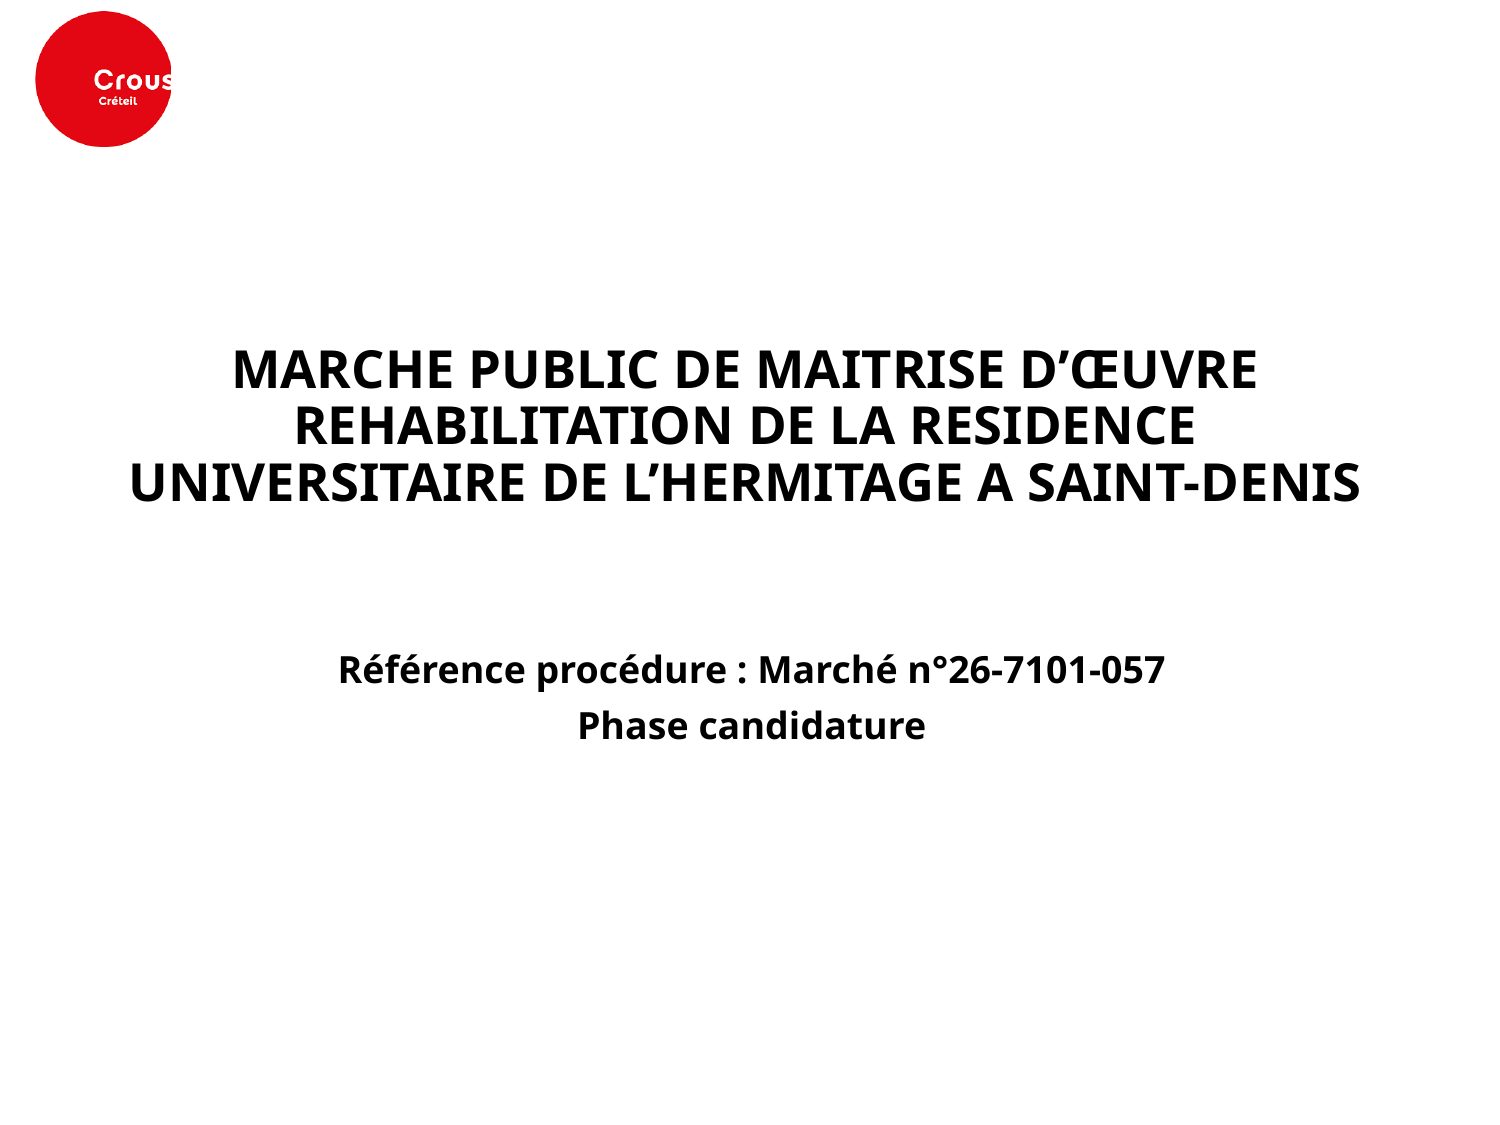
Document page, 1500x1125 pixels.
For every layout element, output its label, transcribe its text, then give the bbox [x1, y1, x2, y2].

subtitle Référence procédure : Marché n°26-7101-057 Phase candidature [37, 582, 1467, 986]
title MARCHE PUBLIC DE MAITRISE D’ŒUVRE REHABILITATION DE LA RESIDENCE UNIVERSITAIRE DE L’HERMITAGE A SAINT-DENIS [108, 279, 1384, 521]
